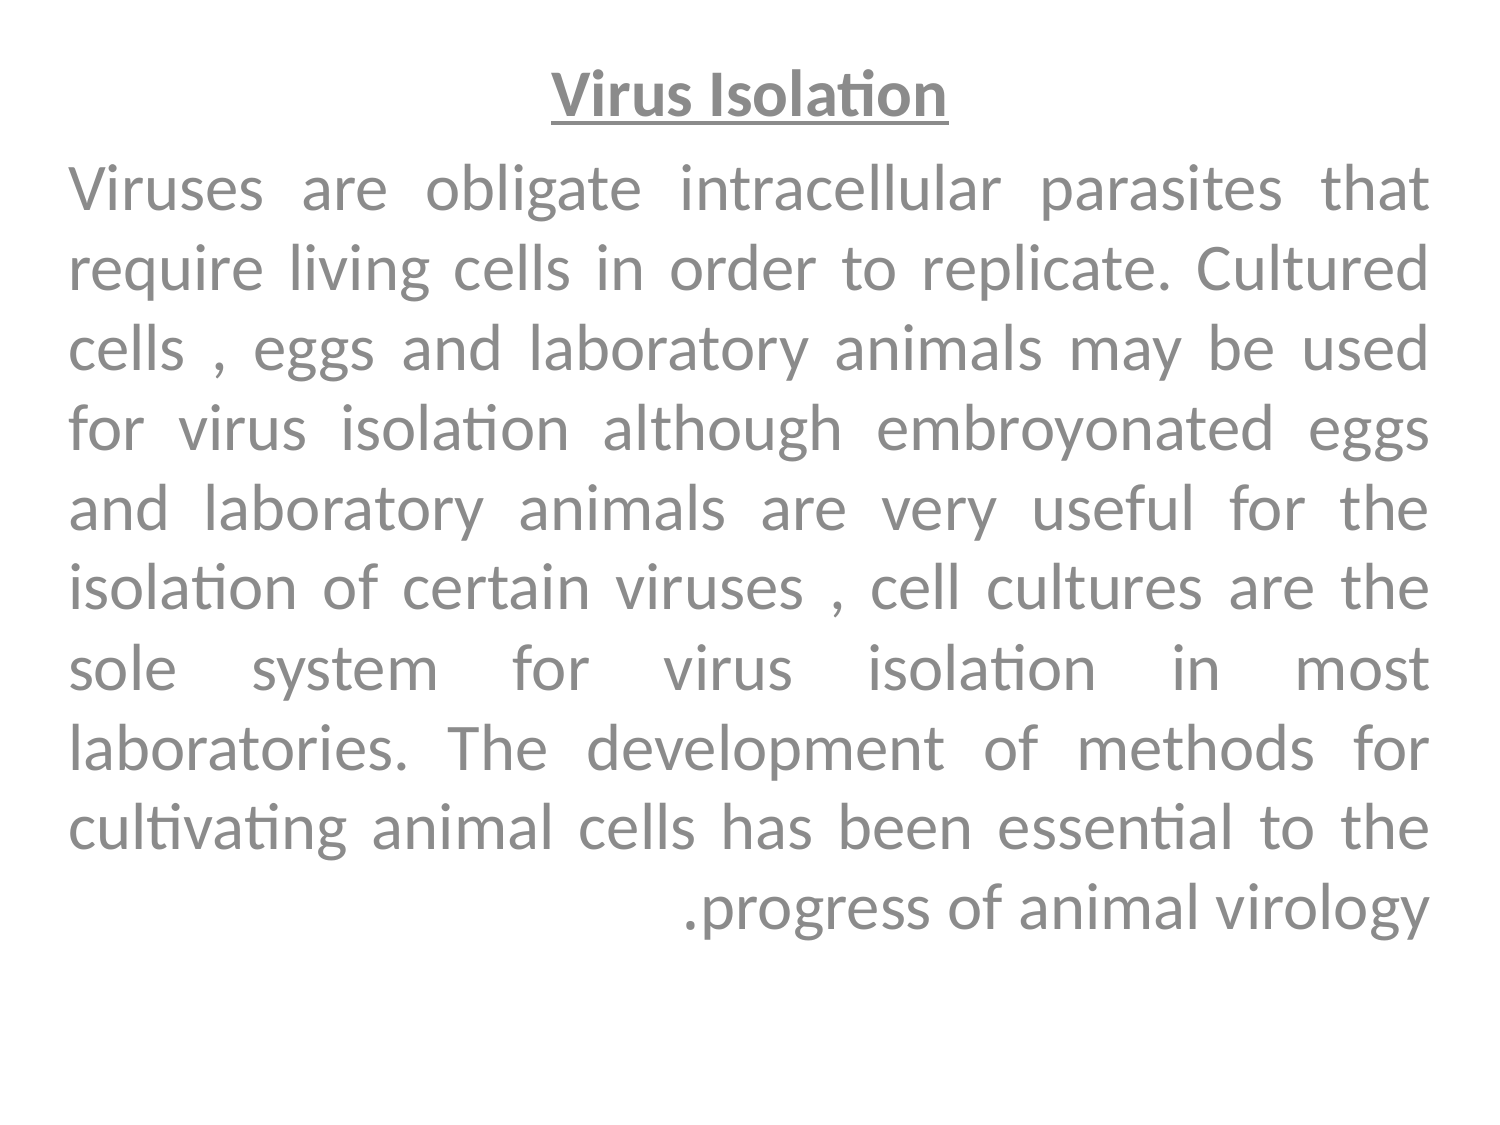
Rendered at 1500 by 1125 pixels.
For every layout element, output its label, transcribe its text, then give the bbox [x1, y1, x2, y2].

subtitle Virus Isolation Viruses are obligate intracellular parasites that require living cells in order to replicate. Cultured cells , eggs and laboratory animals may be used for virus isolation although embroyonated eggs and laboratory animals are very useful for the isolation of certain viruses , cell cultures are the sole system for virus isolation in most laboratories. The development of methods for cultivating animal cells has been essential to the progress of animal virology. [53, 42, 1447, 1047]
